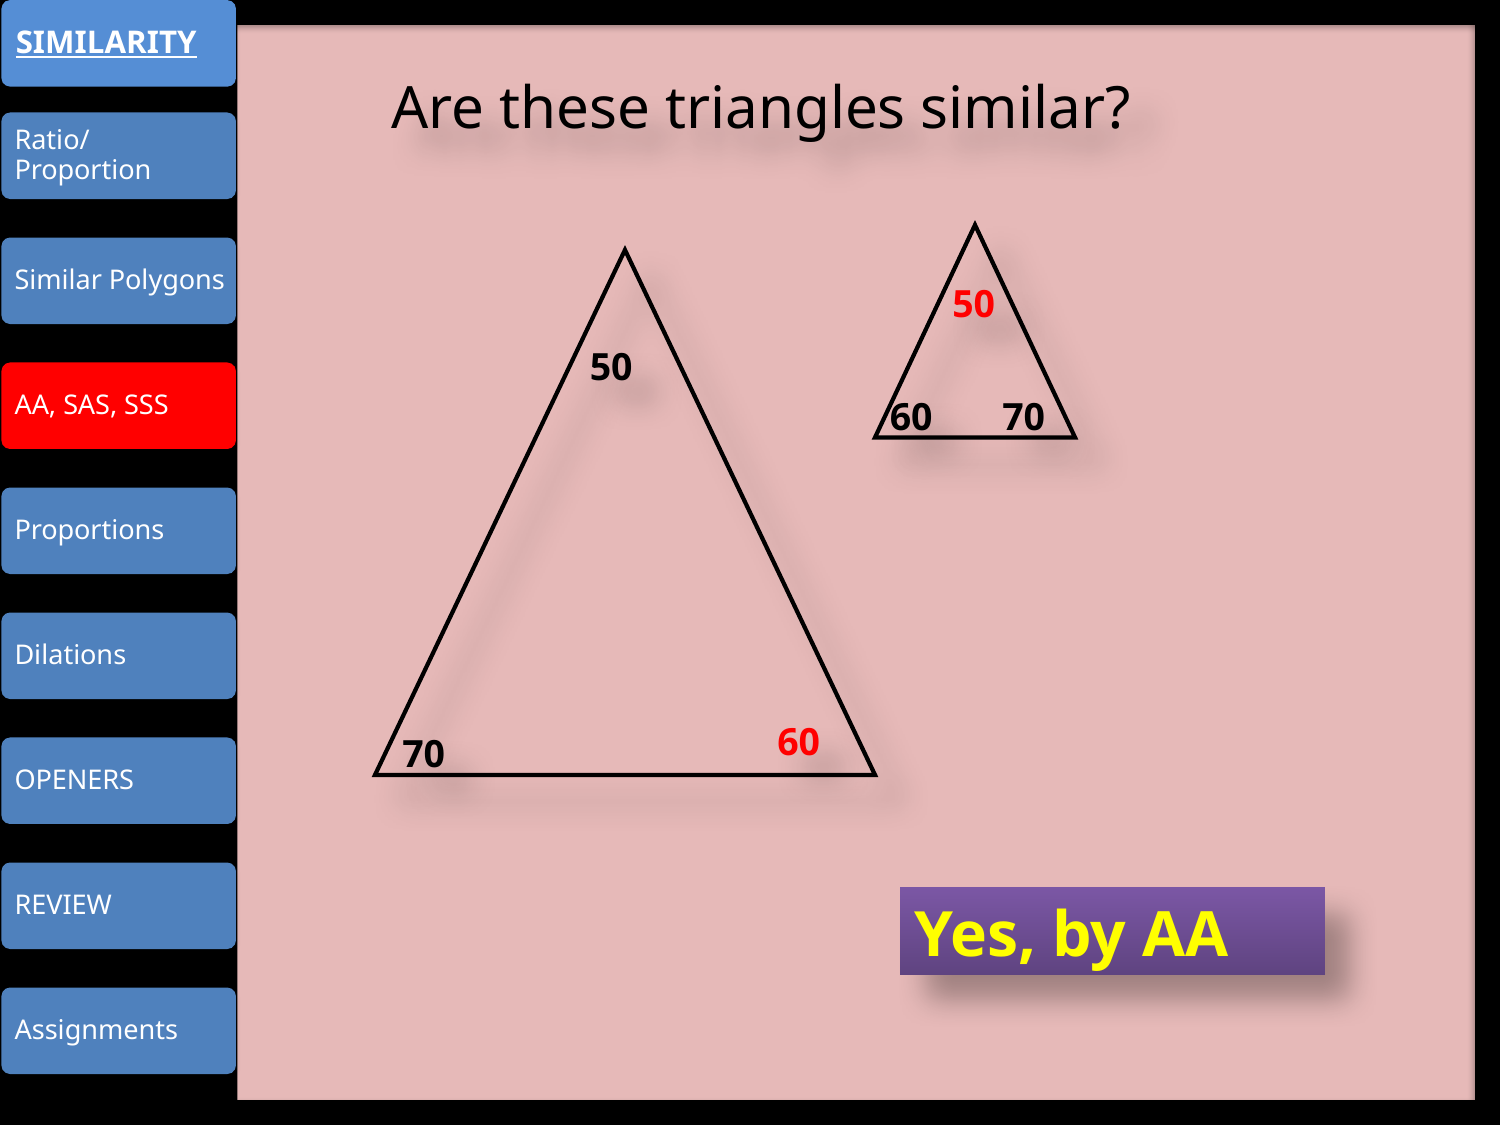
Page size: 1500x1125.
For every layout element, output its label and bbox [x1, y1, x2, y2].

text_box [238, 0, 1500, 1125]
text_box [0, 0, 238, 1125]
